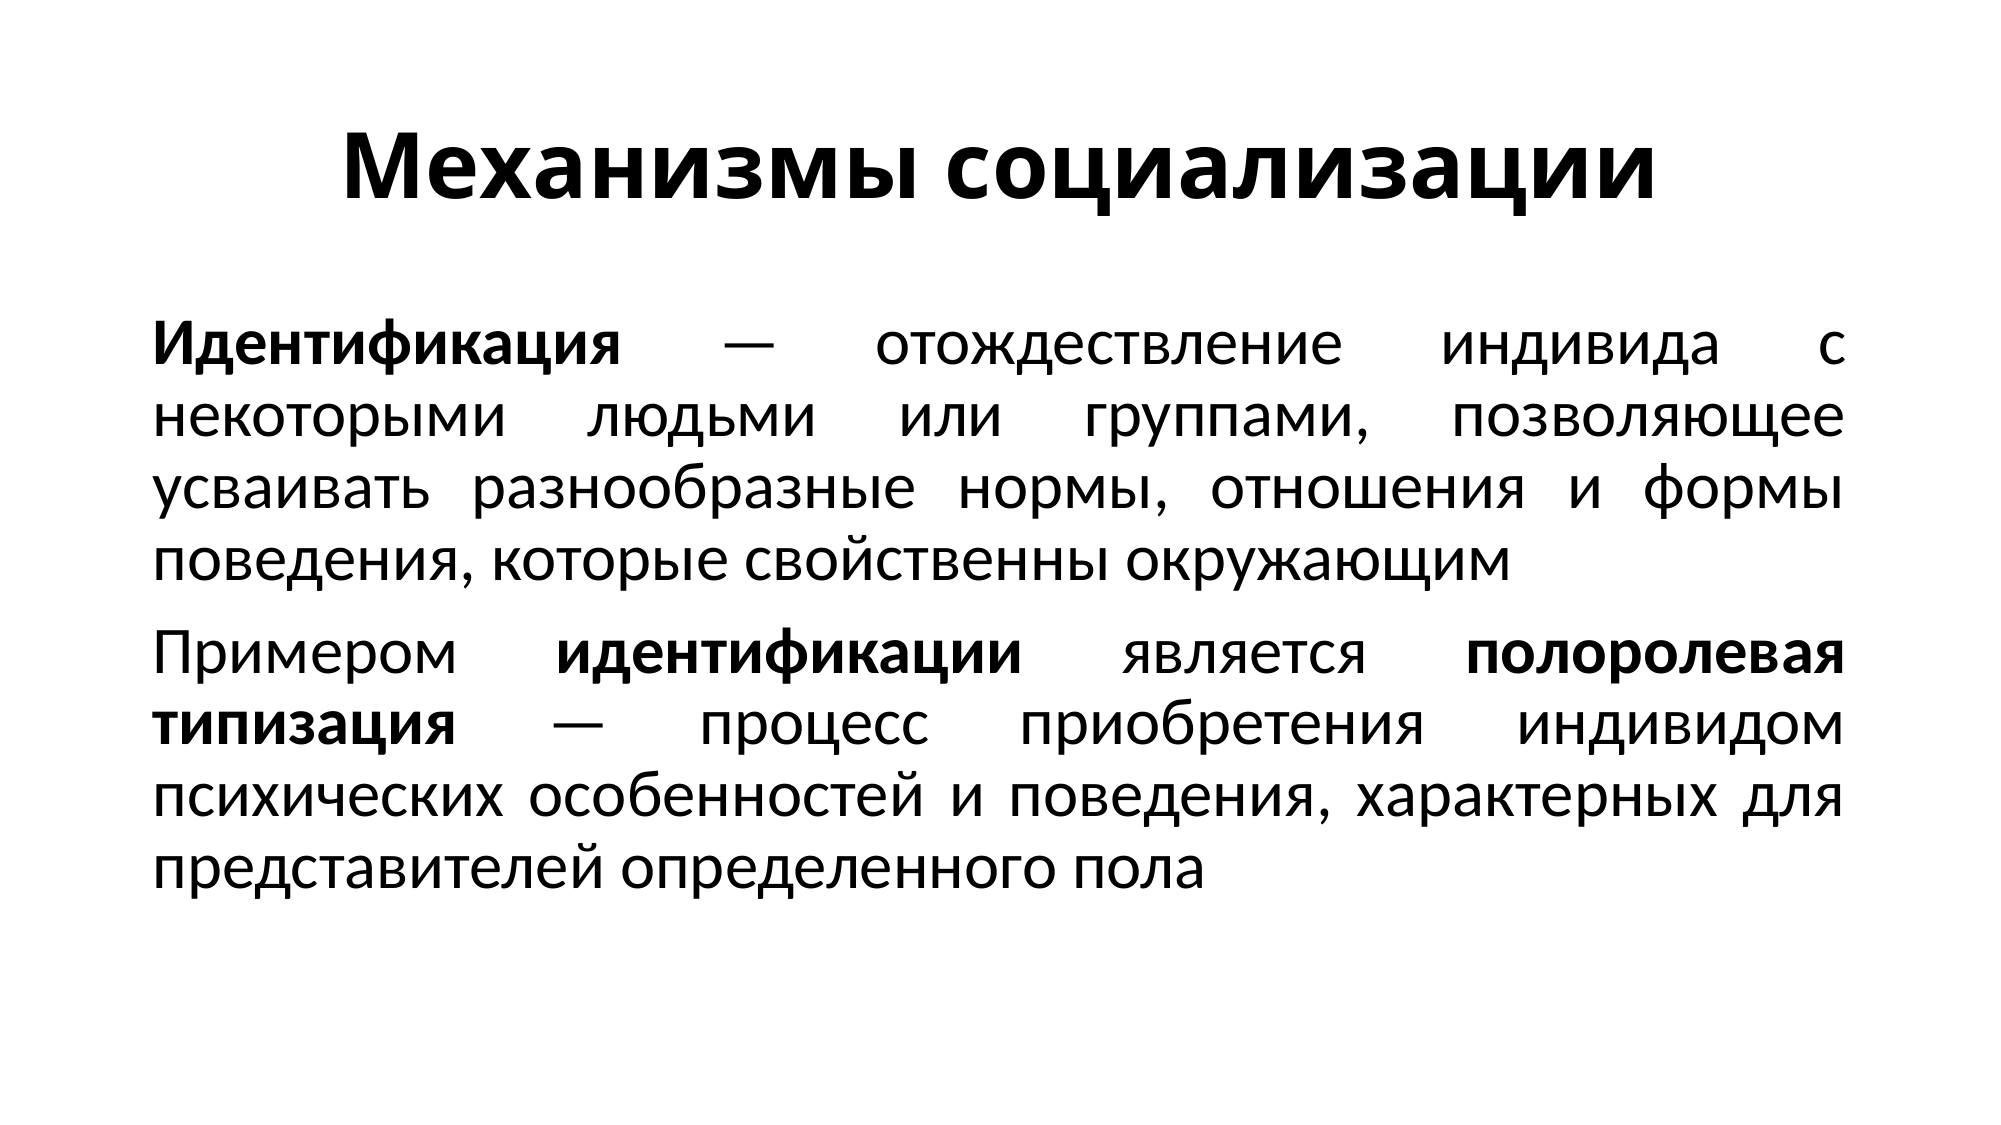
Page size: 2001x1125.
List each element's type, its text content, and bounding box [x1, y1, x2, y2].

list Идентификация — отождествление индивида с некоторыми людьми или группами, позволяющее усваивать разнообразные нормы, отношения и формы поведения, которые свойственны окружающим Примером идентификации является полоролевая типизация — процесс приобретения индивидом психических особенностей и поведения, характерных для представителей определенного пола [137, 299, 1863, 1014]
title Механизмы социализации [137, 59, 1863, 278]
